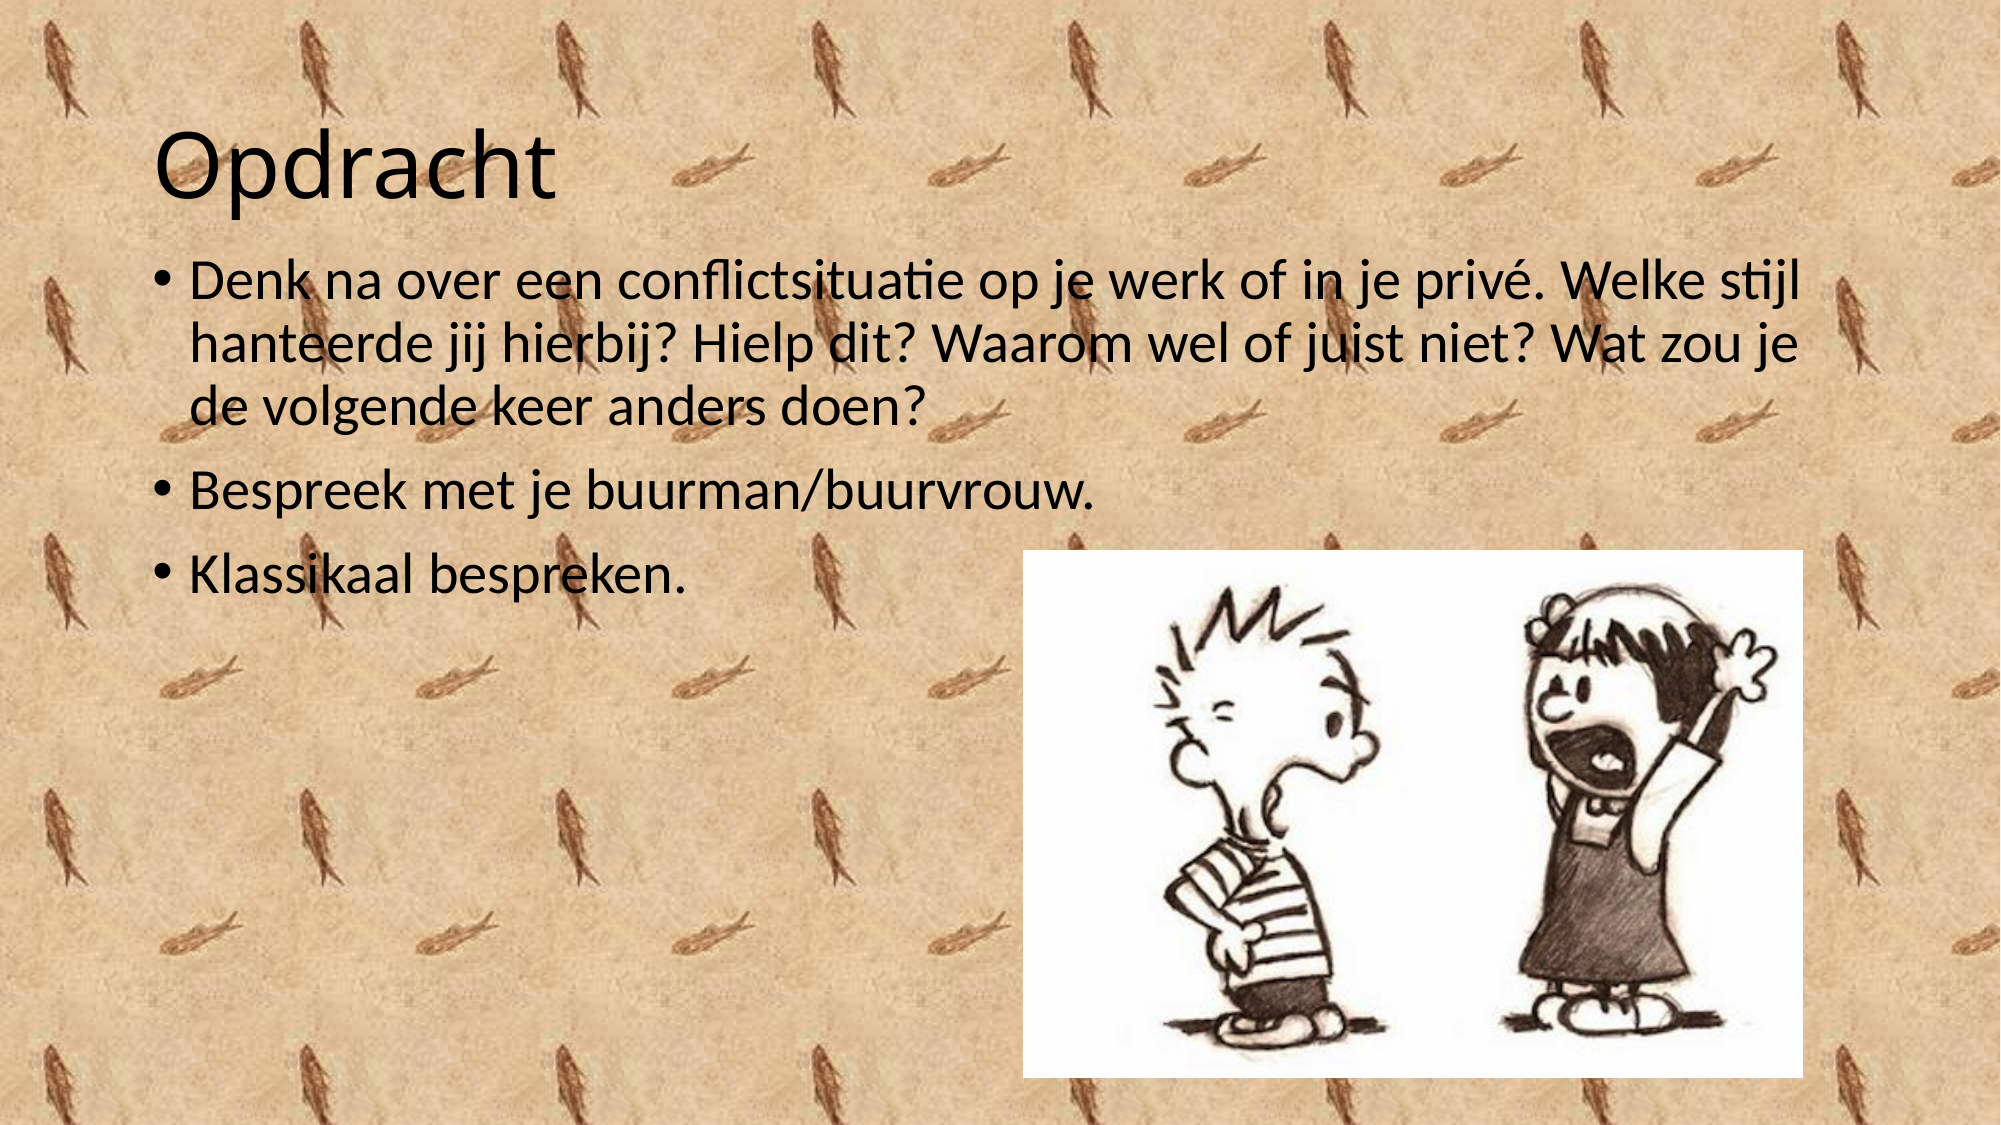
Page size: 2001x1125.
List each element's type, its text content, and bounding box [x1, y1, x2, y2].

title Opdracht [137, 59, 1863, 278]
list Denk na over een conflictsituatie op je werk of in je privé. Welke stijl hanteerde jij hierbij? Hielp dit? Waarom wel of juist niet? Wat zou je de volgende keer anders doen? Bespreek met je buurman/buurvrouw. Klassikaal bespreken. [137, 278, 1863, 956]
picture [0, 0, 2001, 1125]
